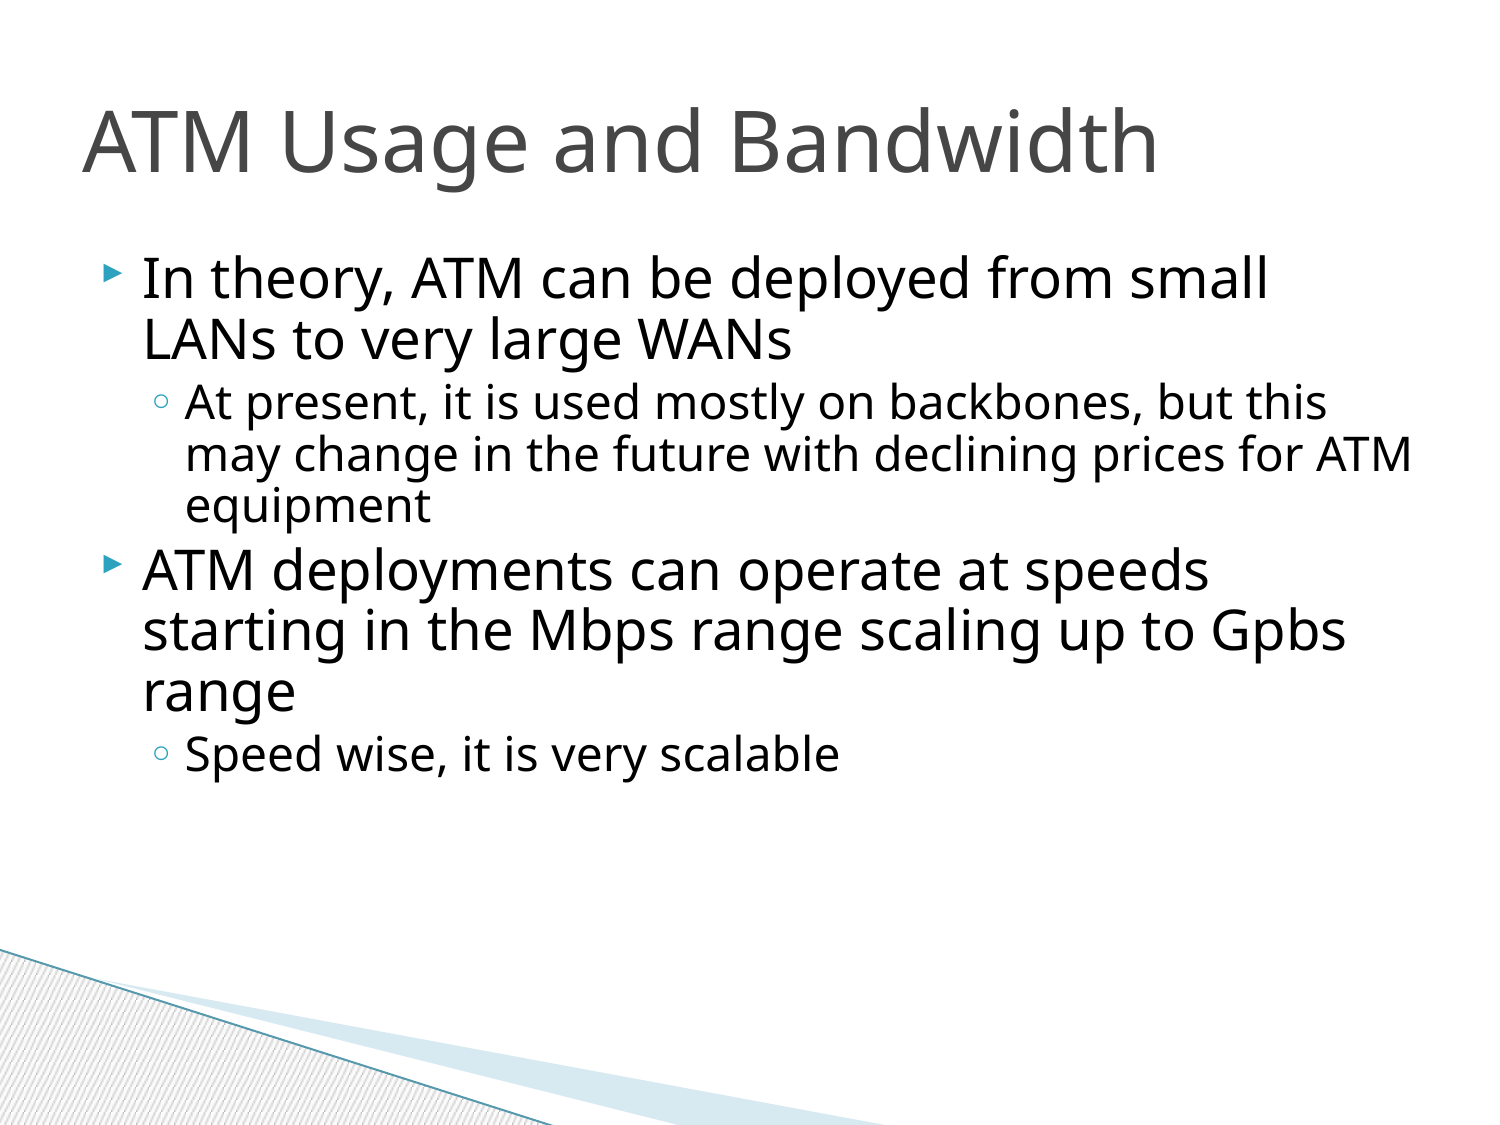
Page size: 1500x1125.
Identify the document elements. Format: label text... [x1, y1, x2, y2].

title ATM Usage and Bandwidth [74, 44, 1426, 234]
picture [0, 952, 543, 1125]
list In theory, ATM can be deployed from small LANs to very large WANs At present, it is used mostly on backbones, but this may change in the future with declining prices for ATM equipment ATM deployments can operate at speeds starting in the Mbps range scaling up to Gpbs range Speed wise, it is very scalable [74, 242, 1426, 986]
